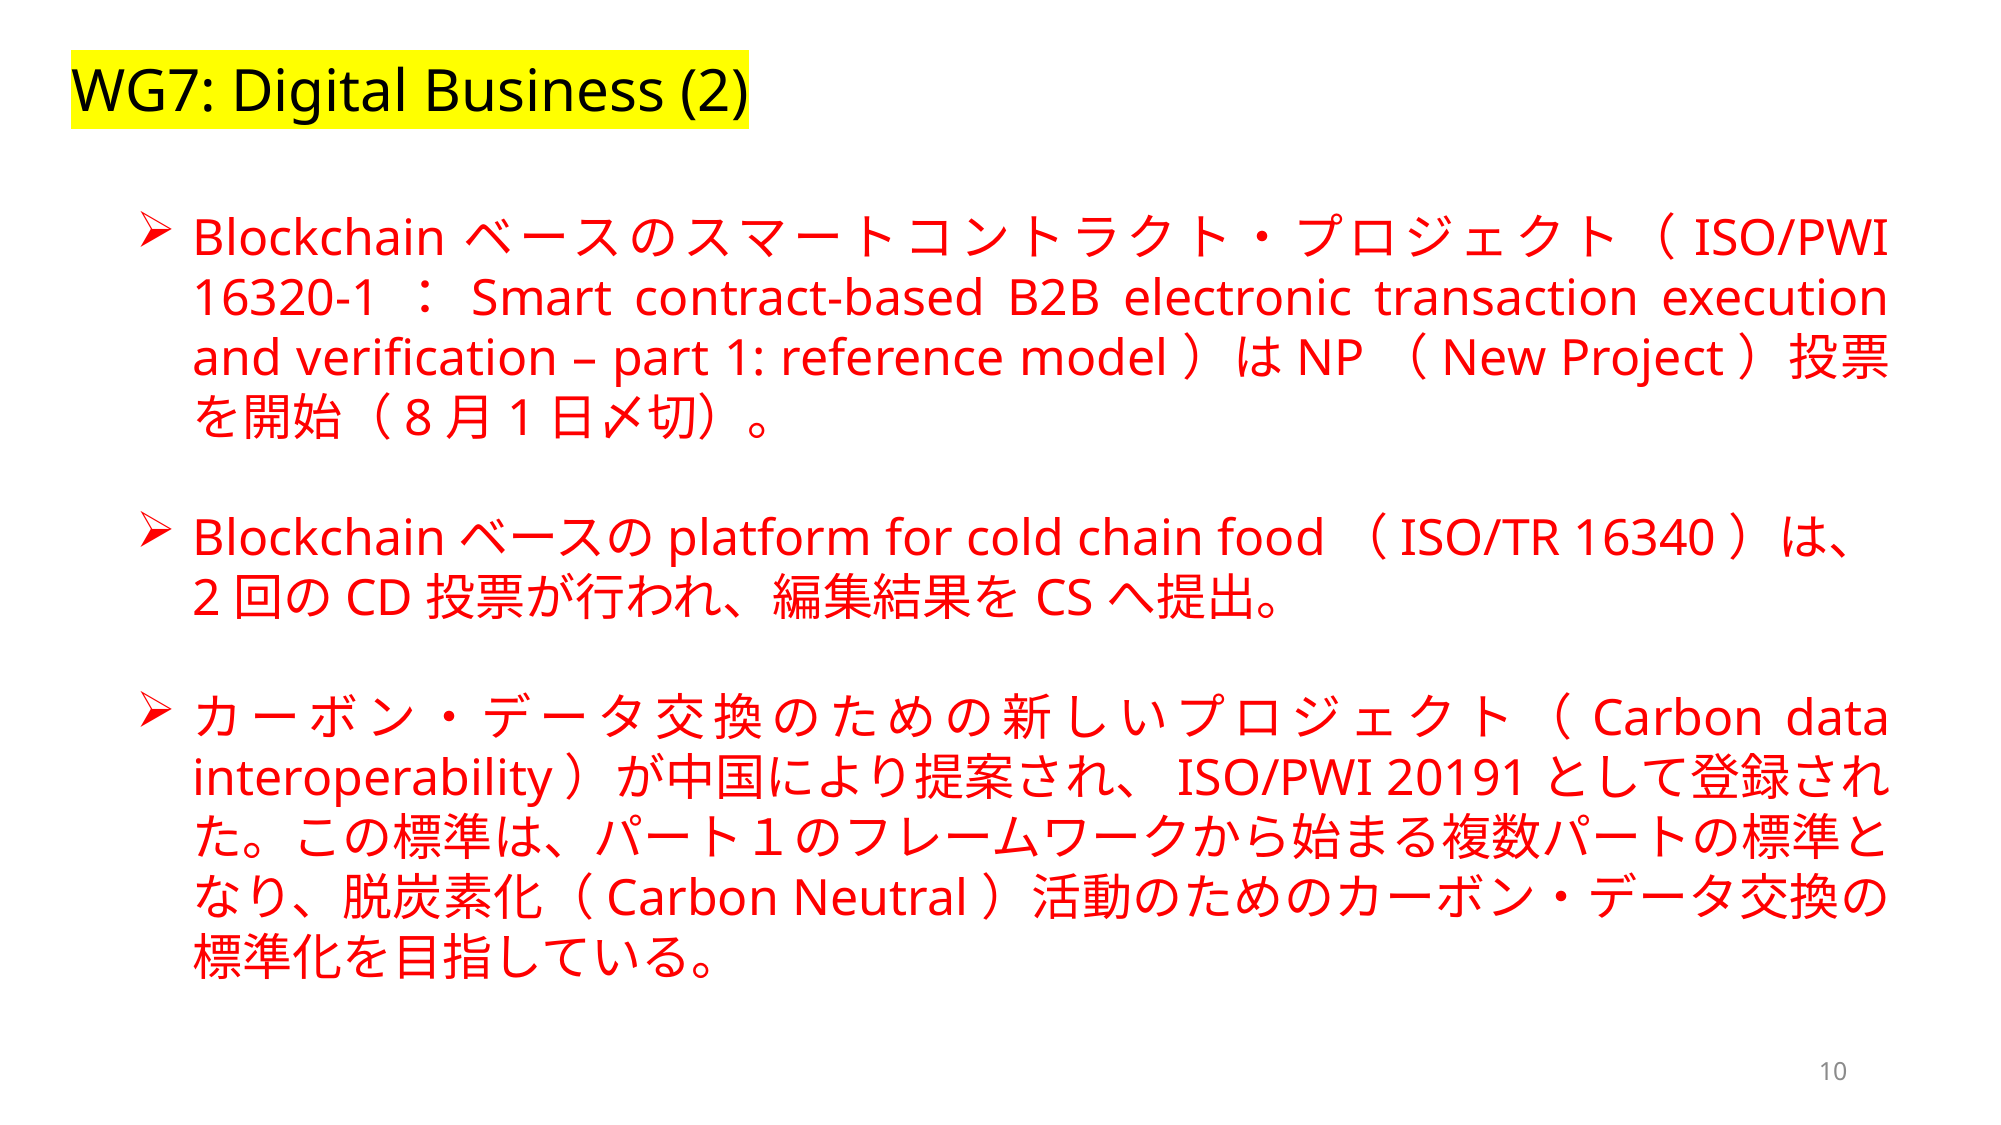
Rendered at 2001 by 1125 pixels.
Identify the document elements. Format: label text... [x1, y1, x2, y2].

text_box Blockchainベースのスマートコントラクト・プロジェクト（ISO/PWI 16320-1：Smart contract-based B2B electronic transaction execution and verification – part 1: reference model）はNP（New Project）投票を開始（8月1日〆切）。 Blockchainベースのplatform for cold chain food（ISO/TR 16340）は、2回のCD投票が行われ、編集結果をCSへ提出。 カーボン・データ交換のための新しいプロジェクト（Carbon data interoperability）が中国により提案され、ISO/PWI 20191として登録された。この標準は、パート１のフレームワークから始まる複数パートの標準となり、脱炭素化（Carbon Neutral）活動のためのカーボン・データ交換の標準化を目指している。 [121, 198, 1905, 994]
text_box WG7: Digital Business (2) [56, 46, 1057, 131]
slide_number 10 [1412, 1042, 1863, 1103]
